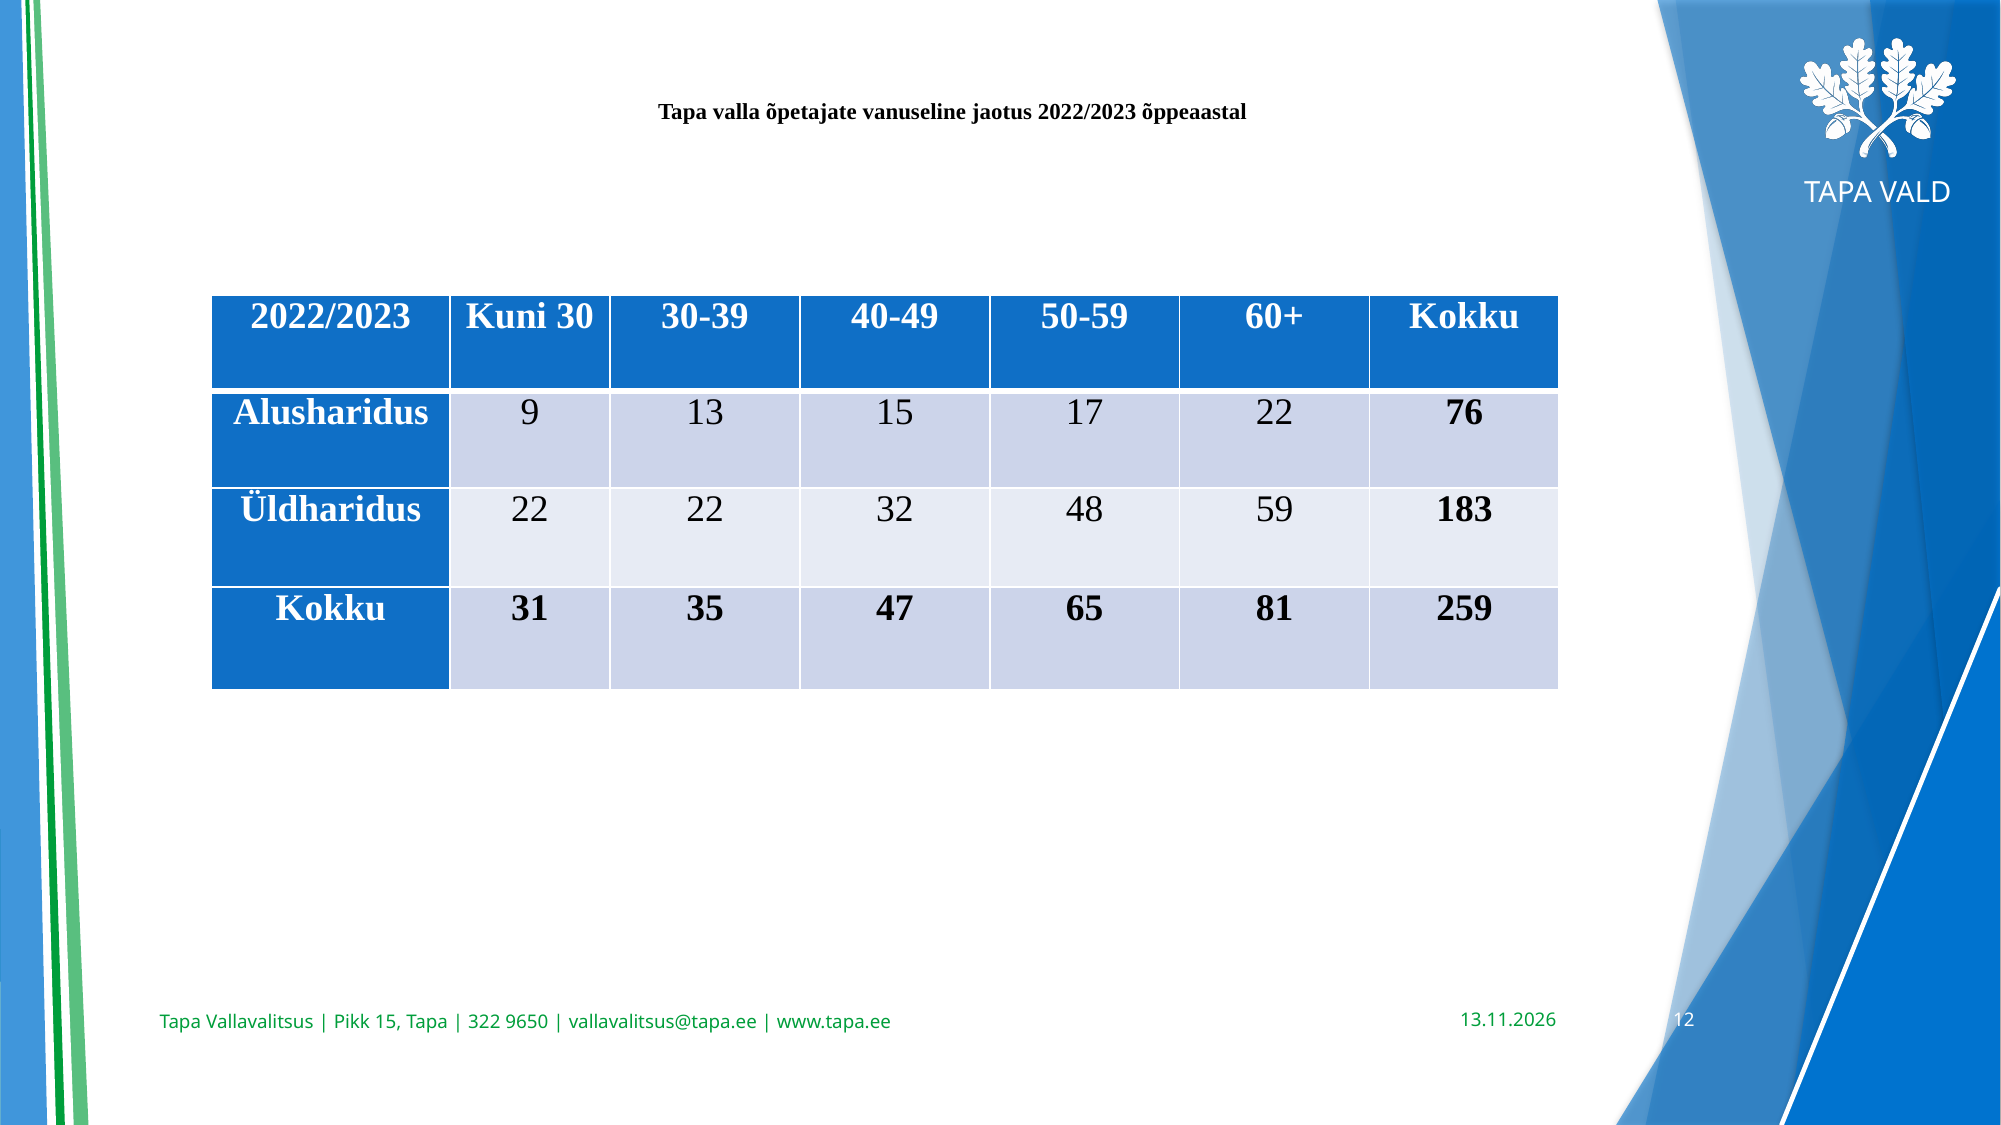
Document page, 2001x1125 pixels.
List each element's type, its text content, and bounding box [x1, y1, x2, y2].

table_cell Kokku [212, 588, 449, 689]
table_cell 17 [991, 394, 1179, 487]
table_header 40-49 [801, 296, 989, 388]
table_header 60+ [1180, 296, 1369, 388]
footer Tapa Vallavalitsus | Pikk 15, Tapa | 322 9650 | vallavalitsus@tapa.ee | www.tapa.ee [144, 992, 1396, 1053]
table_cell 31 [451, 588, 609, 689]
table_cell 81 [1180, 588, 1369, 689]
picture [1800, 38, 1956, 158]
table_cell 22 [611, 489, 799, 586]
table_header Kokku [1370, 296, 1558, 388]
table_cell 259 [1370, 588, 1558, 689]
table_cell Alusharidus [212, 394, 449, 487]
table_cell 48 [991, 489, 1179, 586]
title Tapa valla õpetajate vanuseline jaotus 2022/2023 õppeaastal [173, 88, 1739, 182]
table_cell 35 [611, 588, 799, 689]
slide_number 12 [1597, 990, 1710, 1051]
table_cell 32 [801, 489, 989, 586]
table_cell 65 [991, 588, 1179, 689]
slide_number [1421, 990, 1572, 1051]
table_cell 76 [1370, 394, 1558, 487]
table_cell 47 [801, 588, 989, 689]
table_header 50-59 [991, 296, 1179, 388]
table_cell 183 [1370, 489, 1558, 586]
table_cell Üldharidus [212, 489, 449, 586]
table_cell 15 [801, 394, 989, 487]
table_header 2022/2023 [212, 296, 449, 388]
table_cell 22 [1180, 394, 1369, 487]
table_header Kuni 30 [451, 296, 609, 388]
table_cell 9 [451, 394, 609, 487]
table_cell 22 [451, 489, 609, 586]
table_cell 59 [1180, 489, 1369, 586]
table_cell 13 [611, 394, 799, 487]
table_header 30-39 [611, 296, 799, 388]
